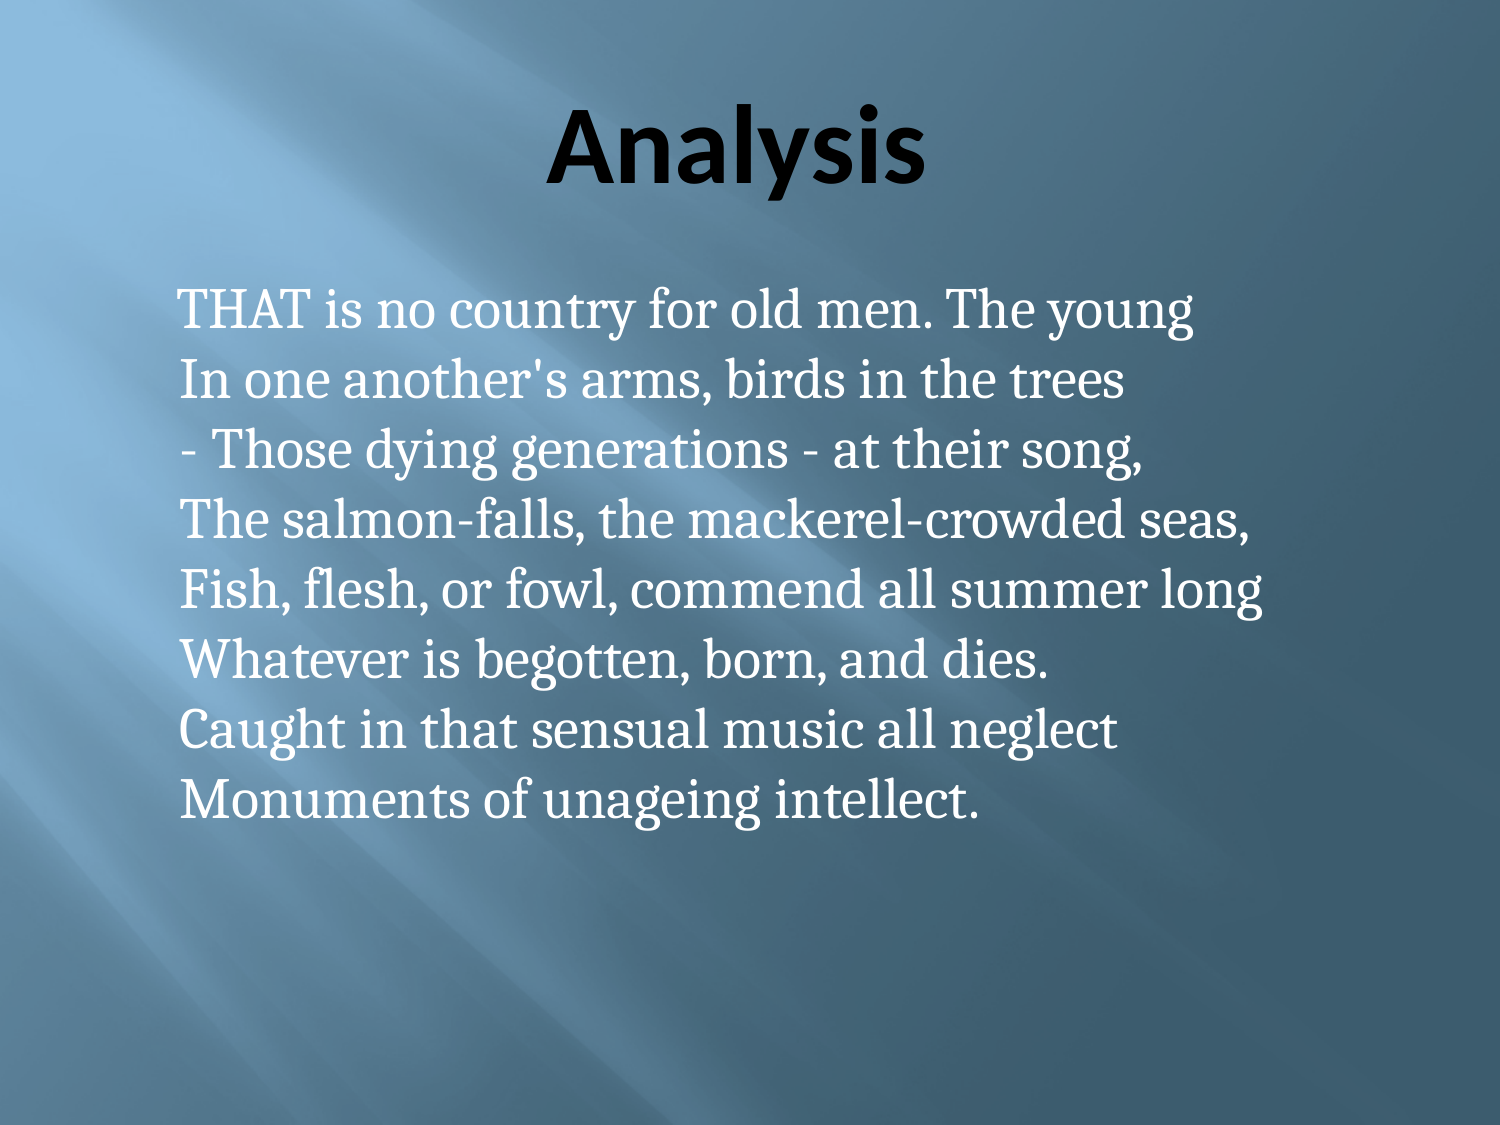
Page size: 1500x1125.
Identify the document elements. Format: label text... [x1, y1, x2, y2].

list THAT is no country for old men. The young In one another's arms, birds in the trees - Those dying generations - at their song, The salmon-falls, the mackerel-crowded seas, Fish, flesh, or fowl, commend all summer long Whatever is begotten, born, and dies. Caught in that sensual music all neglect Monuments of unageing intellect. [75, 262, 1425, 1035]
title Analysis [75, 45, 1425, 233]
